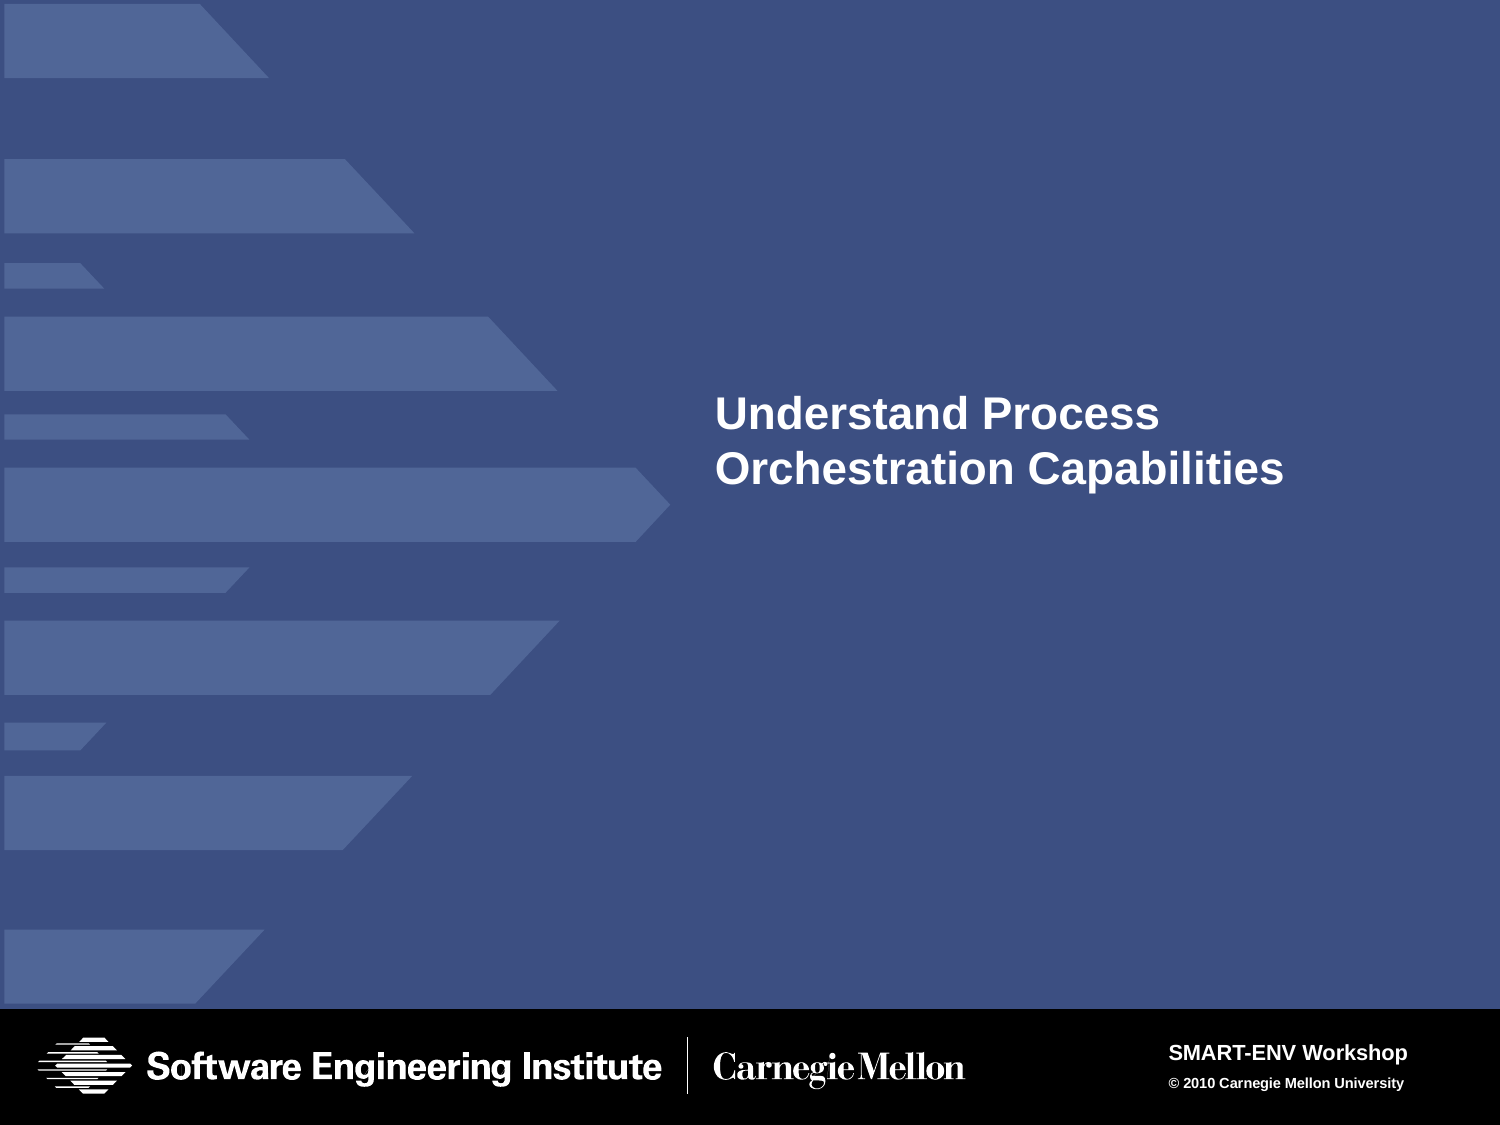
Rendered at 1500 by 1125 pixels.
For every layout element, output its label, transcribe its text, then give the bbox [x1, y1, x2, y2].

title Understand Process Orchestration Capabilities [699, 376, 1401, 503]
